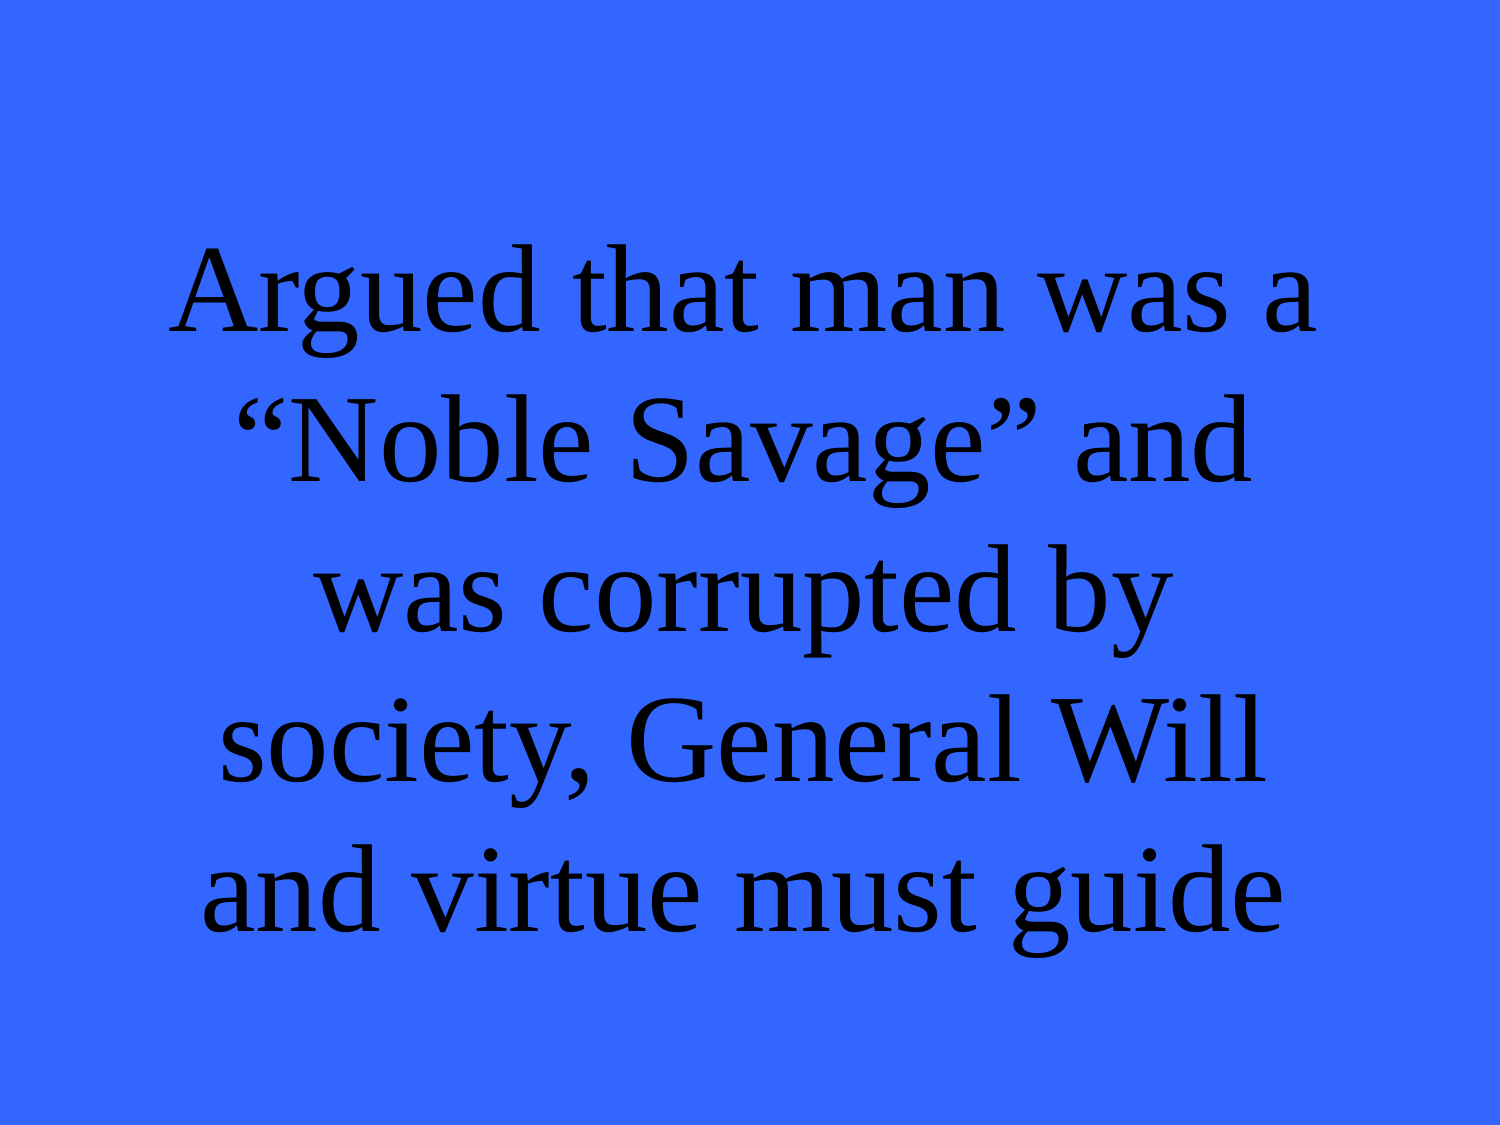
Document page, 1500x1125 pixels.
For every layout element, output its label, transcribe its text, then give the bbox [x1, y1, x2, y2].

title Argued that man was a “Noble Savage” and was corrupted by society, General Will and virtue must guide [112, 149, 1375, 1013]
